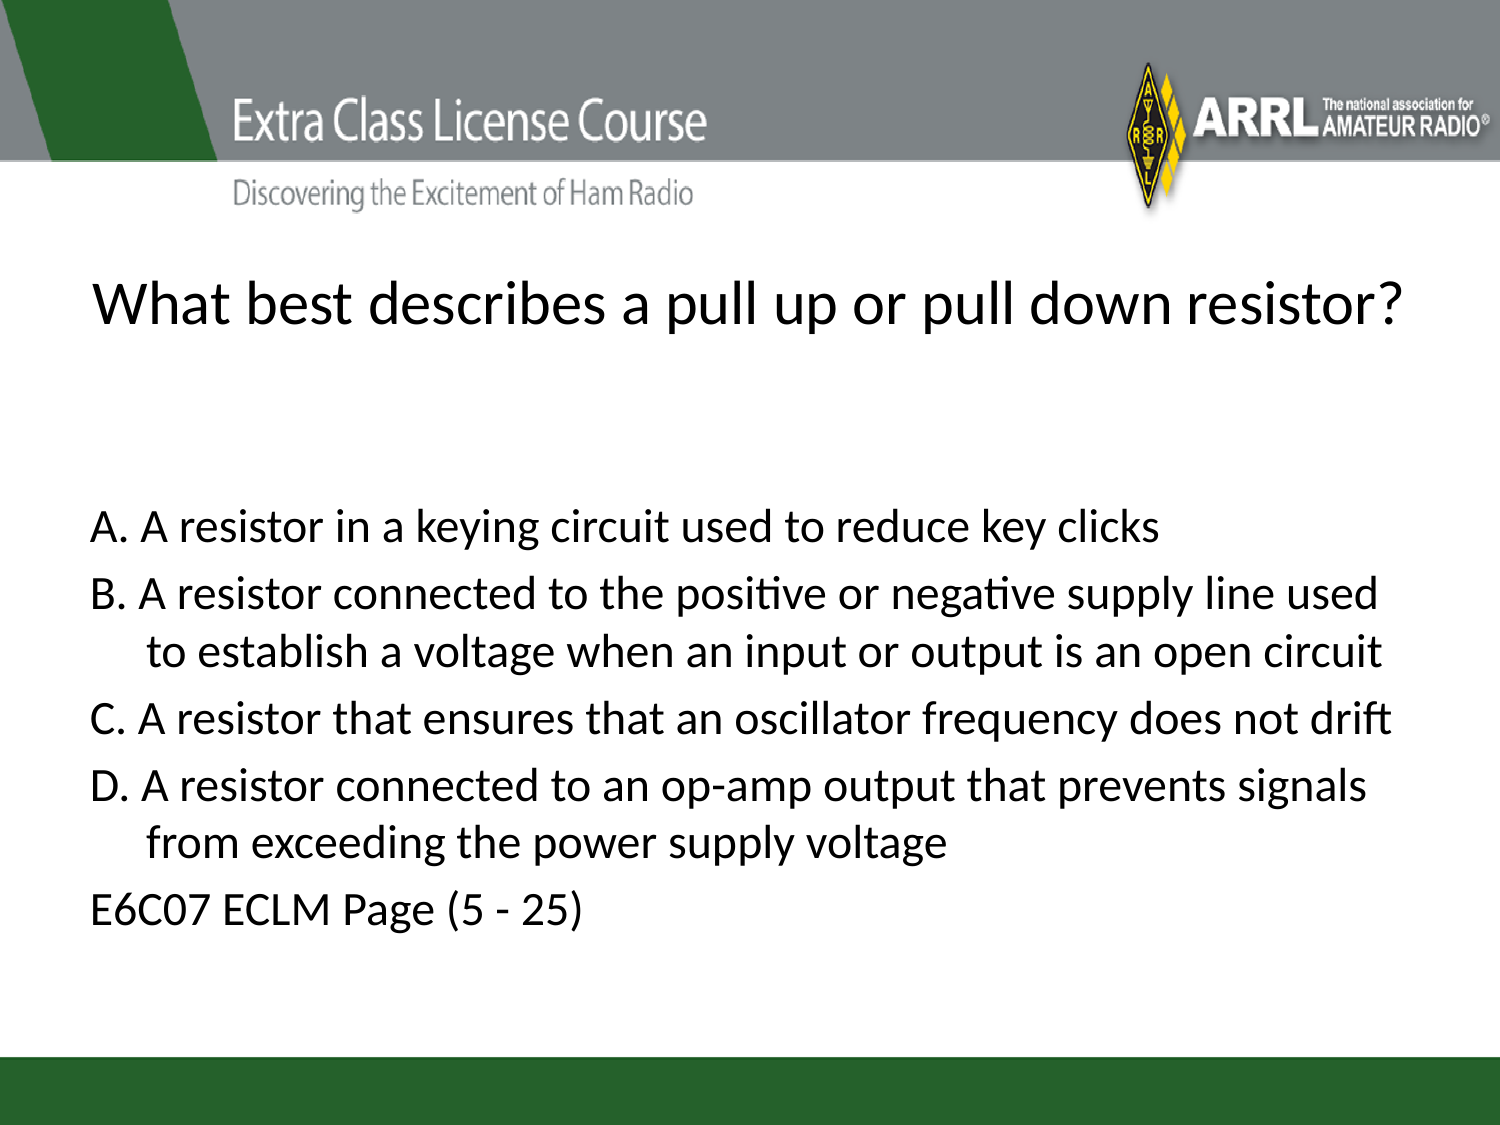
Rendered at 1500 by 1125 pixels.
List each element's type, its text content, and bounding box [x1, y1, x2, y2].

picture [0, 0, 1500, 1125]
title What best describes a pull up or pull down resistor? [75, 254, 1425, 435]
list A. A resistor in a keying circuit used to reduce key clicks B. A resistor connected to the positive or negative supply line used to establish a voltage when an input or output is an open circuit C. A resistor that ensures that an oscillator frequency does not drift D. A resistor connected to an op-amp output that prevents signals from exceeding the power supply voltage E6C07 ECLM Page (5 - 25) [75, 487, 1425, 1005]
